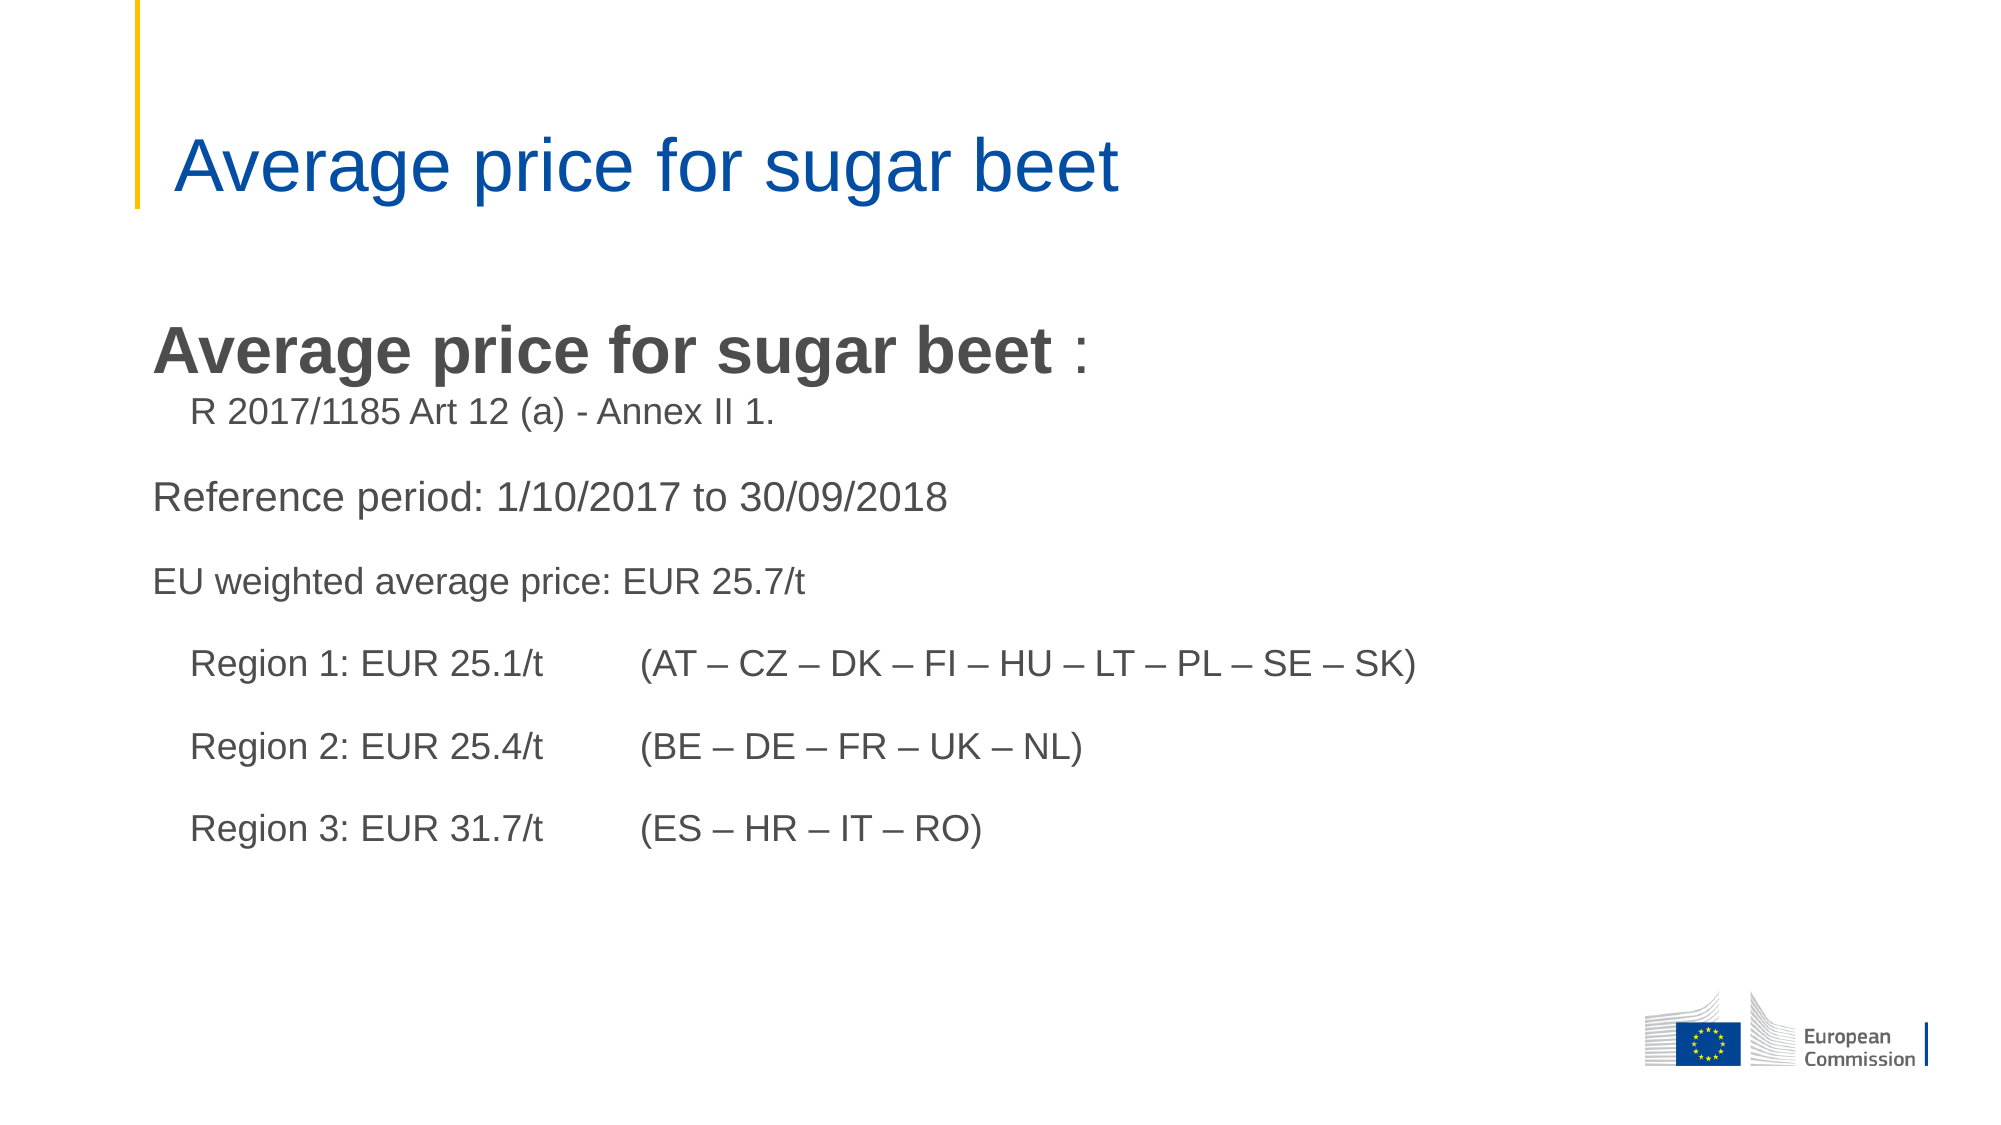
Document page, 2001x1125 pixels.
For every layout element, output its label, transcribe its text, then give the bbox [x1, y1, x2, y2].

picture [1645, 991, 1928, 1066]
list Average price for sugar beet : R 2017/1185 Art 12 (a) - Annex II 1. Reference period: 1/10/2017 to 30/09/2018 EU weighted average price: EUR 25.7/t Region 1: EUR 25.1/t (AT – CZ – DK – FI – HU – LT – PL – SE – SK) Region 2: EUR 25.4/t (BE – DE – FR – UK – NL) Region 3: EUR 31.7/t (ES – HR – IT – RO) [137, 299, 1925, 917]
title Average price for sugar beet [159, 79, 1885, 208]
